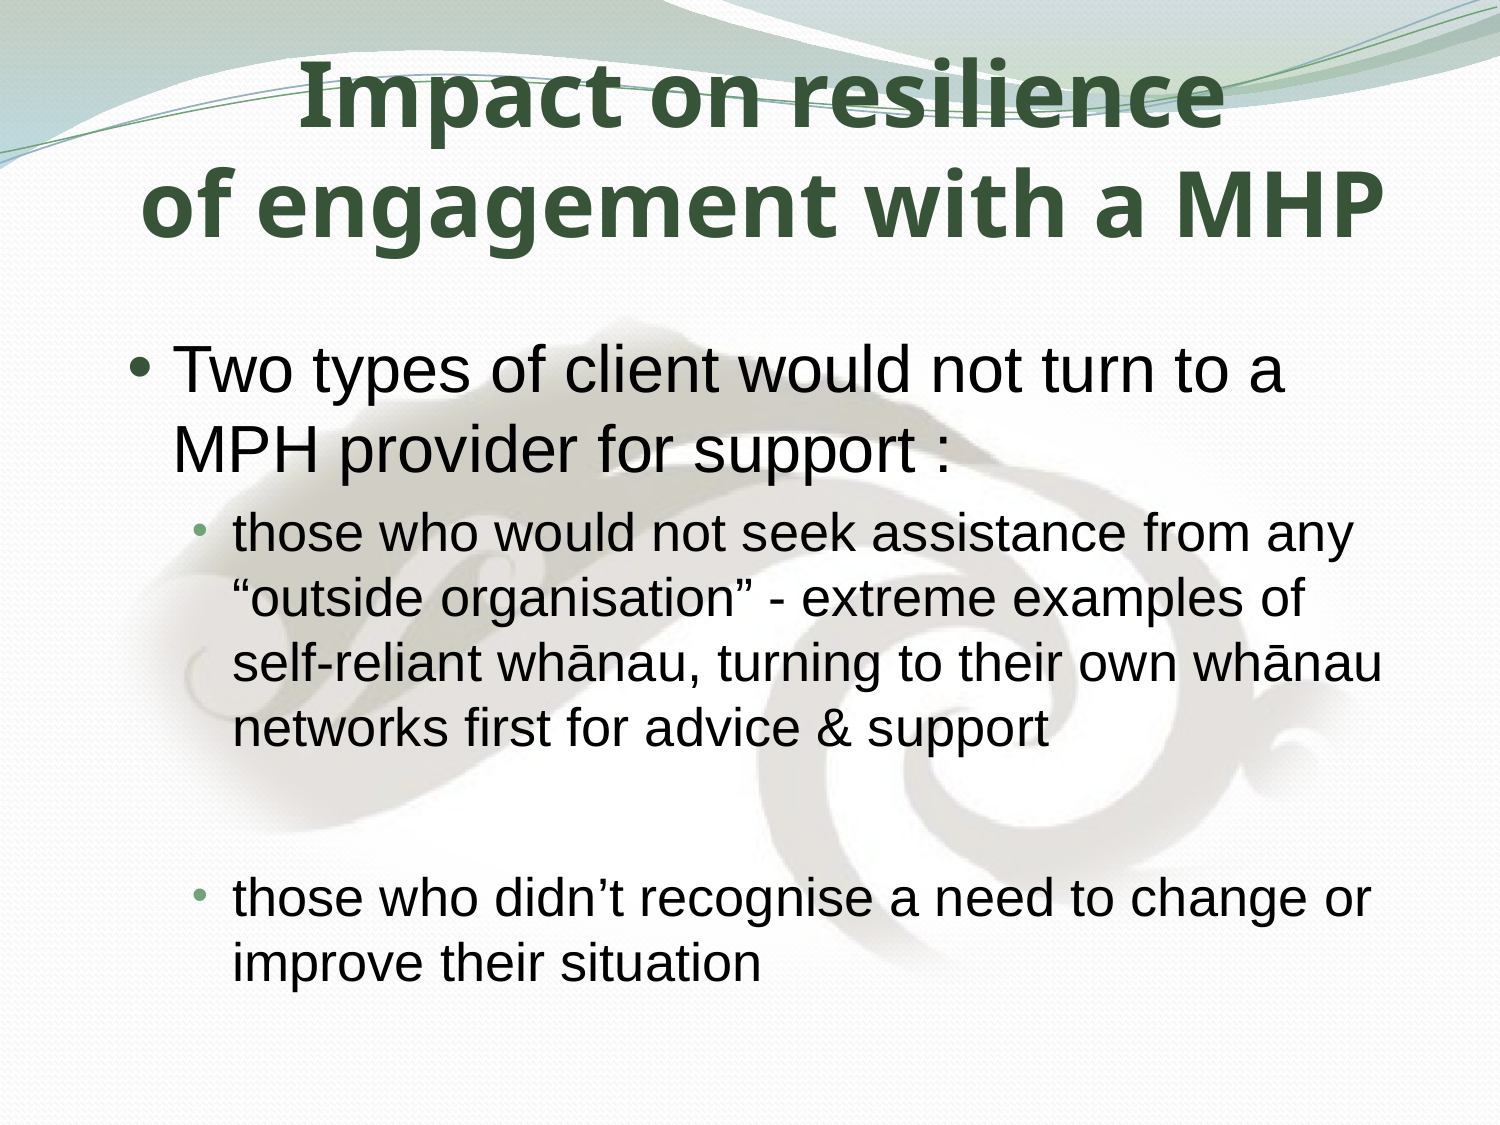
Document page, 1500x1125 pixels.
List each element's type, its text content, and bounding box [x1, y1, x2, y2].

list Two types of client would not turn to a MPH provider for support : those who would not seek assistance from any “outside organisation” - extreme examples of self-reliant whānau, turning to their own whānau networks first for advice & support those who didn’t recognise a need to change or improve their situation [112, 326, 1421, 1077]
title Impact on resilience of engagement with a MHP [88, 125, 1439, 256]
